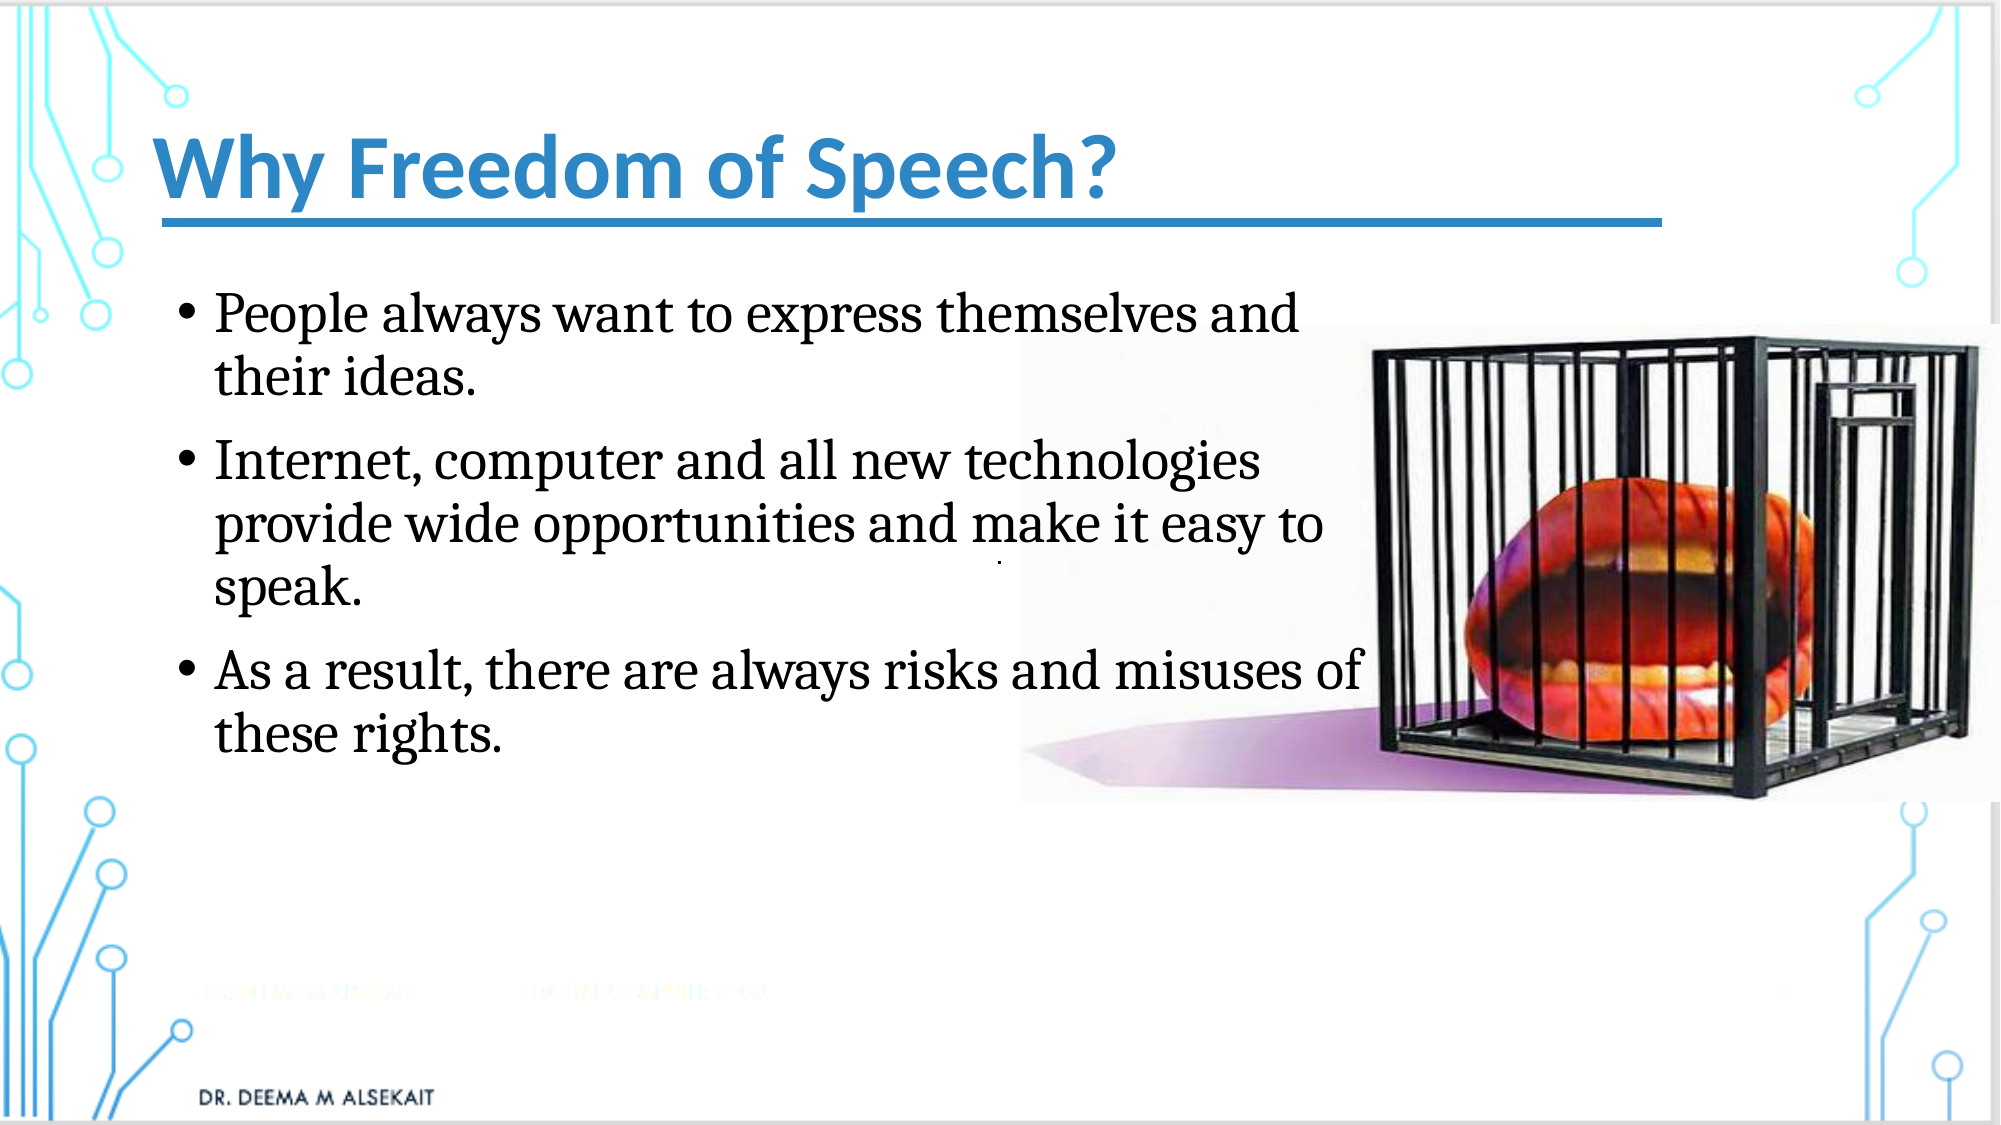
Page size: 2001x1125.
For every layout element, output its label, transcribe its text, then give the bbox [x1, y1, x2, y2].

picture [0, 0, 2001, 1125]
title Why Freedom of Speech? [137, 59, 1863, 278]
list People always want to express themselves and their ideas. Internet, computer and all new technologies provide wide opportunities and make it easy to speak. As a result, there are always risks and misuses of these rights. [161, 275, 1381, 999]
